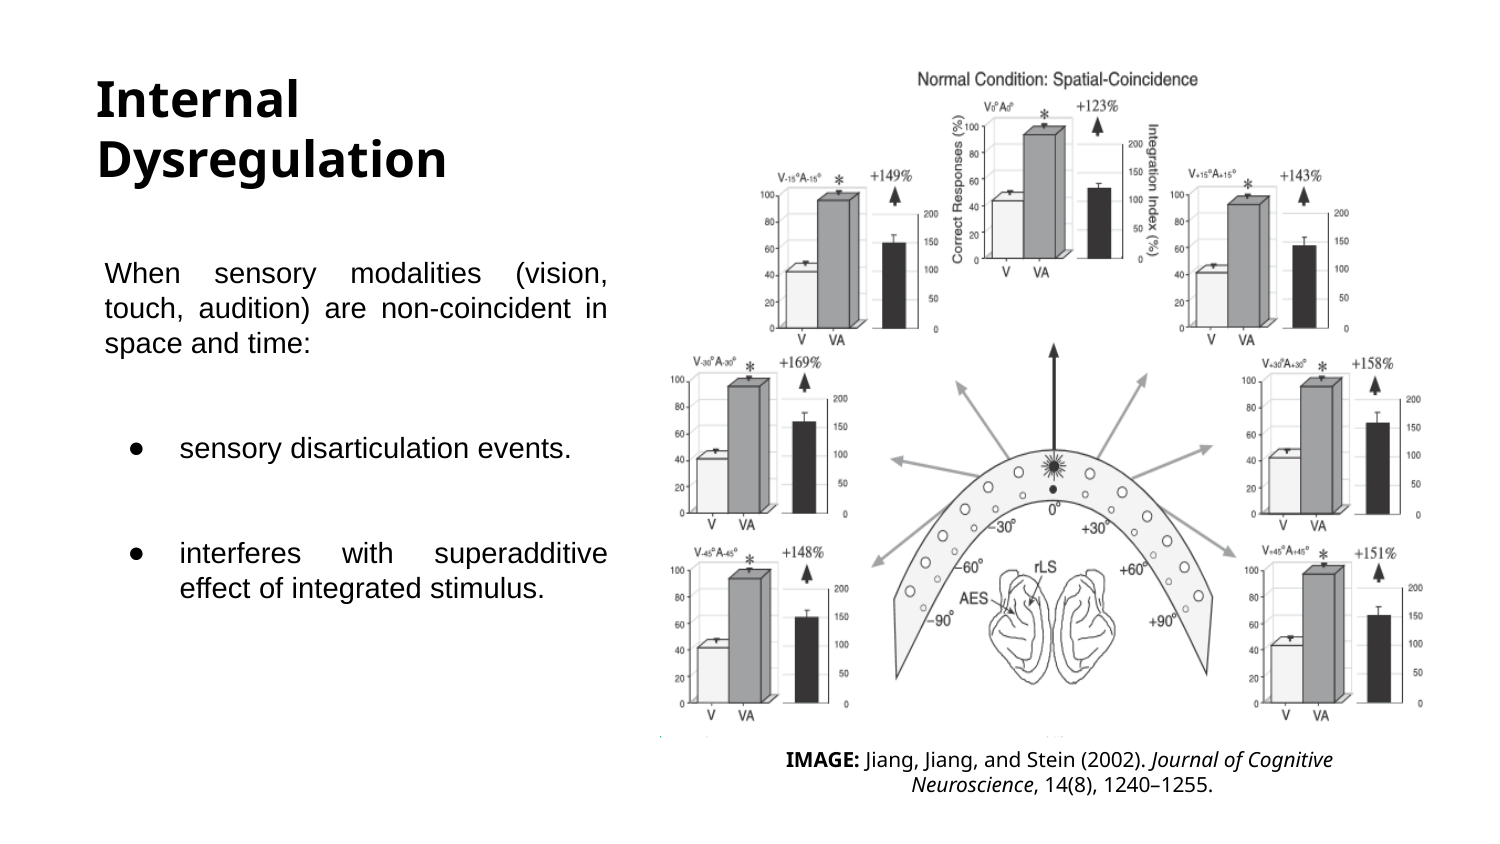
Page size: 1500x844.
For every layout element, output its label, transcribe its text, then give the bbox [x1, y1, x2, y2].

text_box When sensory modalities (vision, touch, audition) are non-coincident in space and time: sensory disarticulation events. interferes with superadditive effect of integrated stimulus. [89, 239, 624, 647]
text_box IMAGE: Jiang, Jiang, and Stein (2002). Journal of Cognitive Neuroscience, 14(8), 1240–1255. [660, 756, 1465, 807]
picture [660, 58, 1465, 751]
text_box Internal Dysregulation [81, 52, 645, 144]
